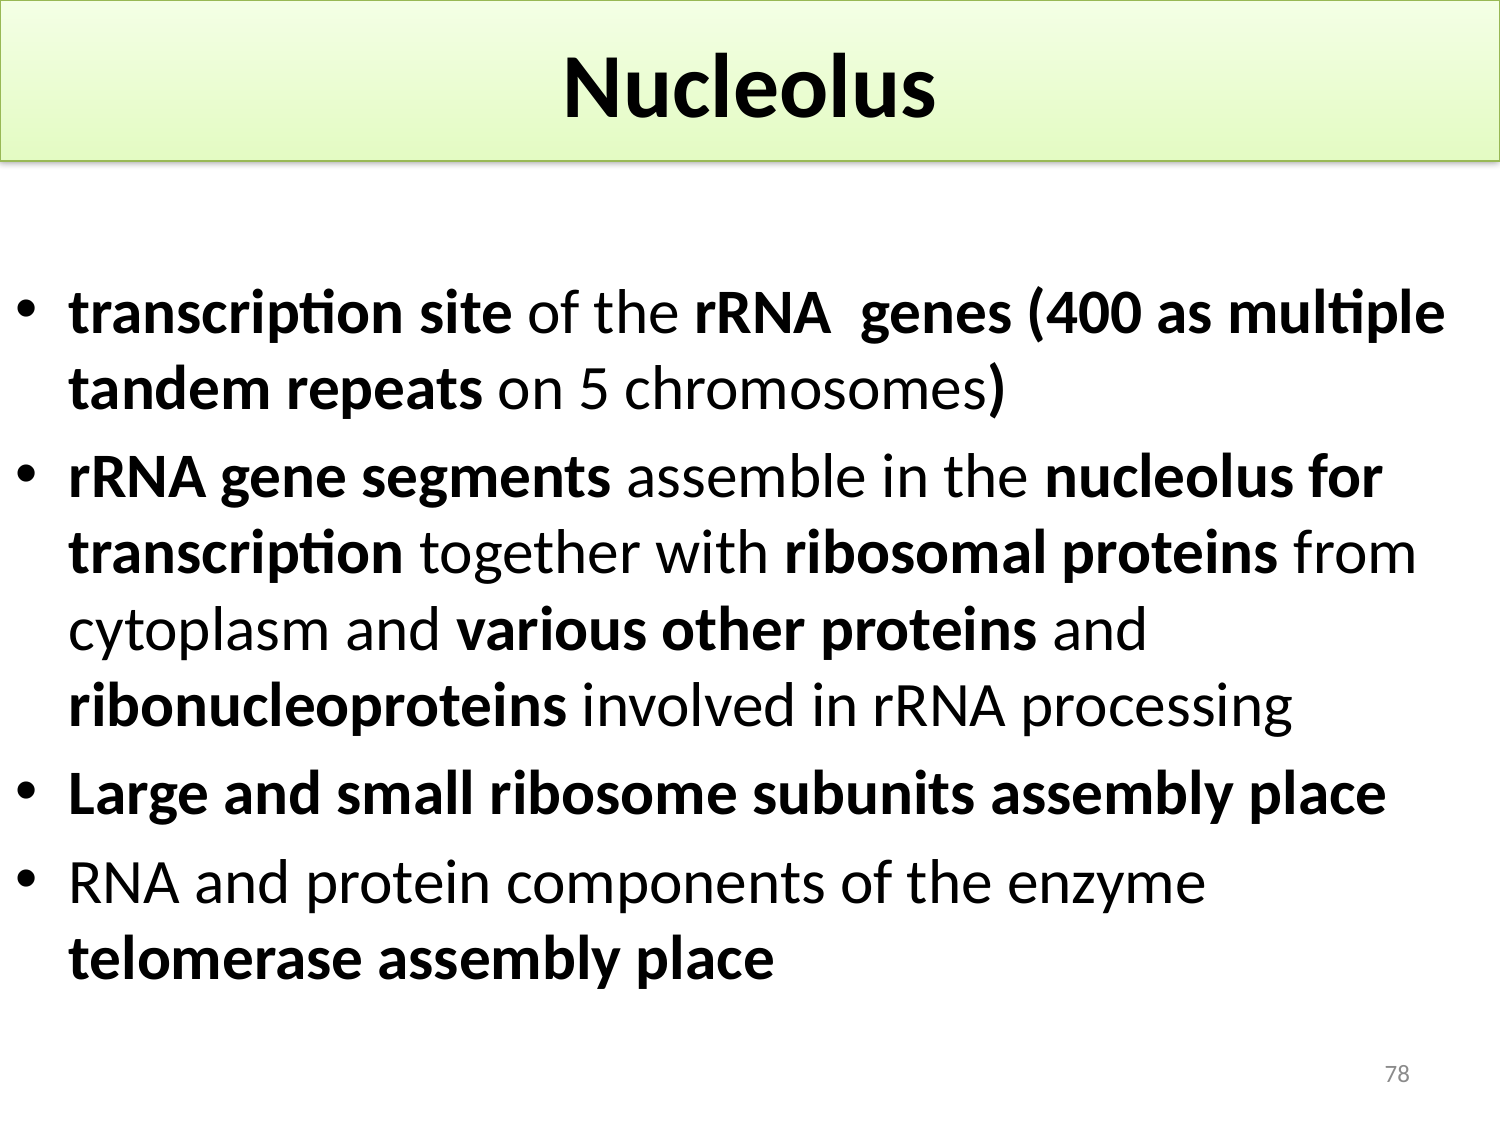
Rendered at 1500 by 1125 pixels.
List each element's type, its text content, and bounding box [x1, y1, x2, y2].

title Nucleolus [0, 0, 1500, 162]
list transcription site of the rRNA genes (400 as multiple tandem repeats on 5 chromosomes) rRNA gene segments assemble in the nucleolus for transcription together with ribosomal proteins from cytoplasm and various other proteins and ribonucleoproteins involved in rRNA processing Large and small ribosome subunits assembly place RNA and protein components of the enzyme telomerase assembly place [0, 262, 1500, 1005]
slide_number 78 [1074, 1042, 1425, 1103]
